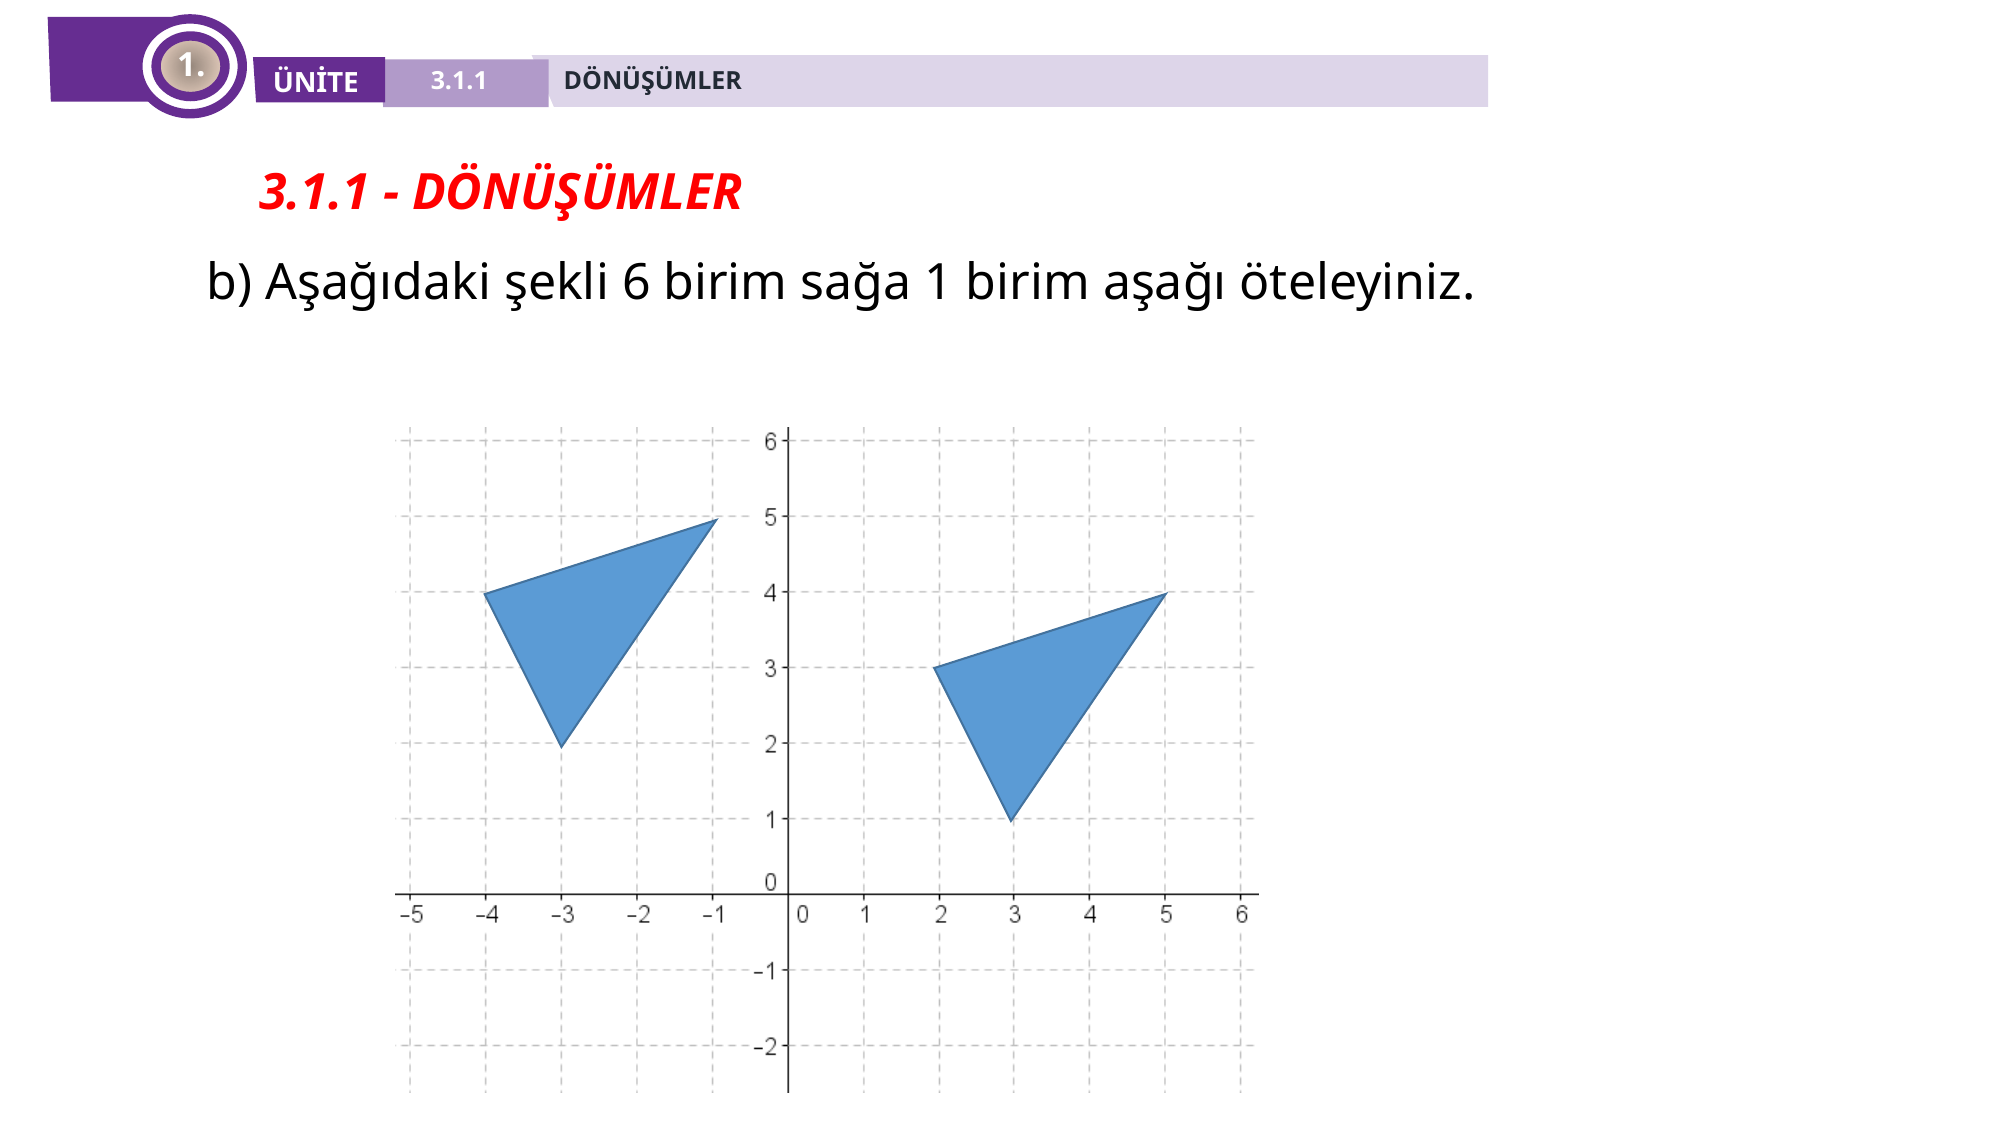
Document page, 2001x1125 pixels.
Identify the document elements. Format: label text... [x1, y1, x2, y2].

text_box b) Aşağıdaki şekli 6 birim sağa 1 birim aşağı öteleyiniz. [191, 241, 1709, 317]
text_box 3.1.1 - DÖNÜŞÜMLER [244, 151, 759, 227]
picture [395, 427, 1259, 1094]
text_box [47, 16, 1552, 114]
